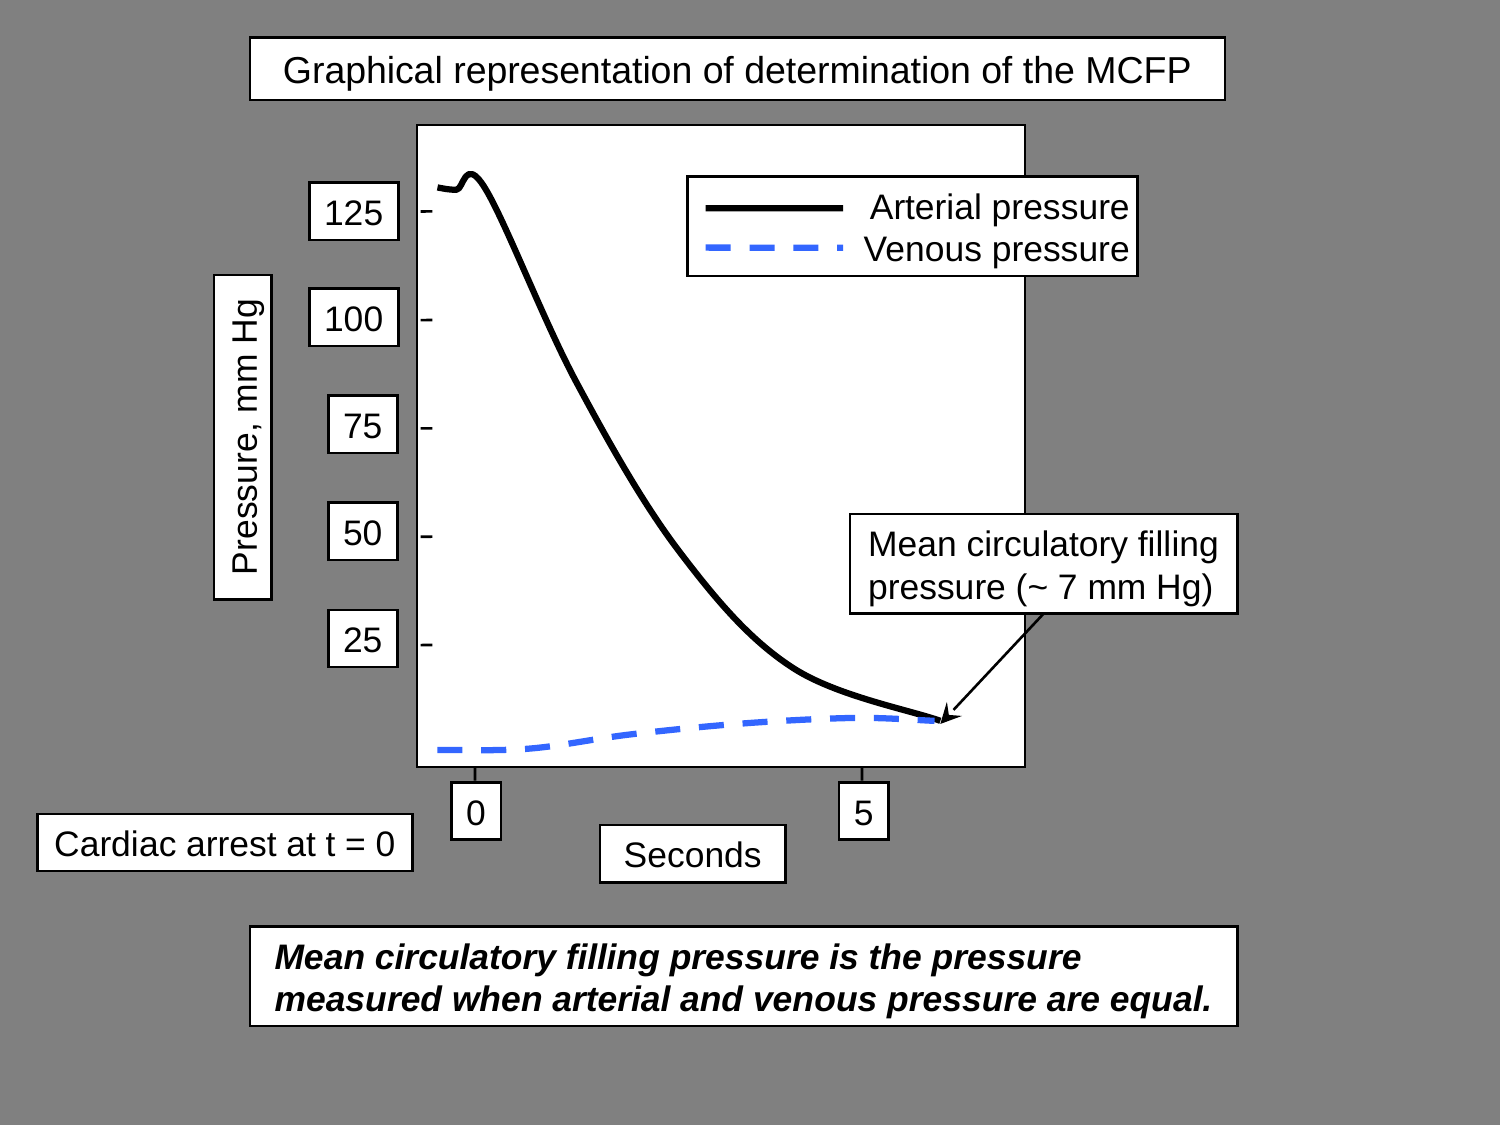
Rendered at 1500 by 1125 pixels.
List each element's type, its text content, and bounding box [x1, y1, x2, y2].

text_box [212, 124, 1238, 885]
text_box Mean circulatory filling pressure is the pressure measured when arterial and venous pressure are equal. [249, 926, 1238, 1027]
title Graphical representation of determination of the MCFP [249, 36, 1226, 101]
text_box Cardiac arrest at t = 0 [37, 813, 207, 872]
